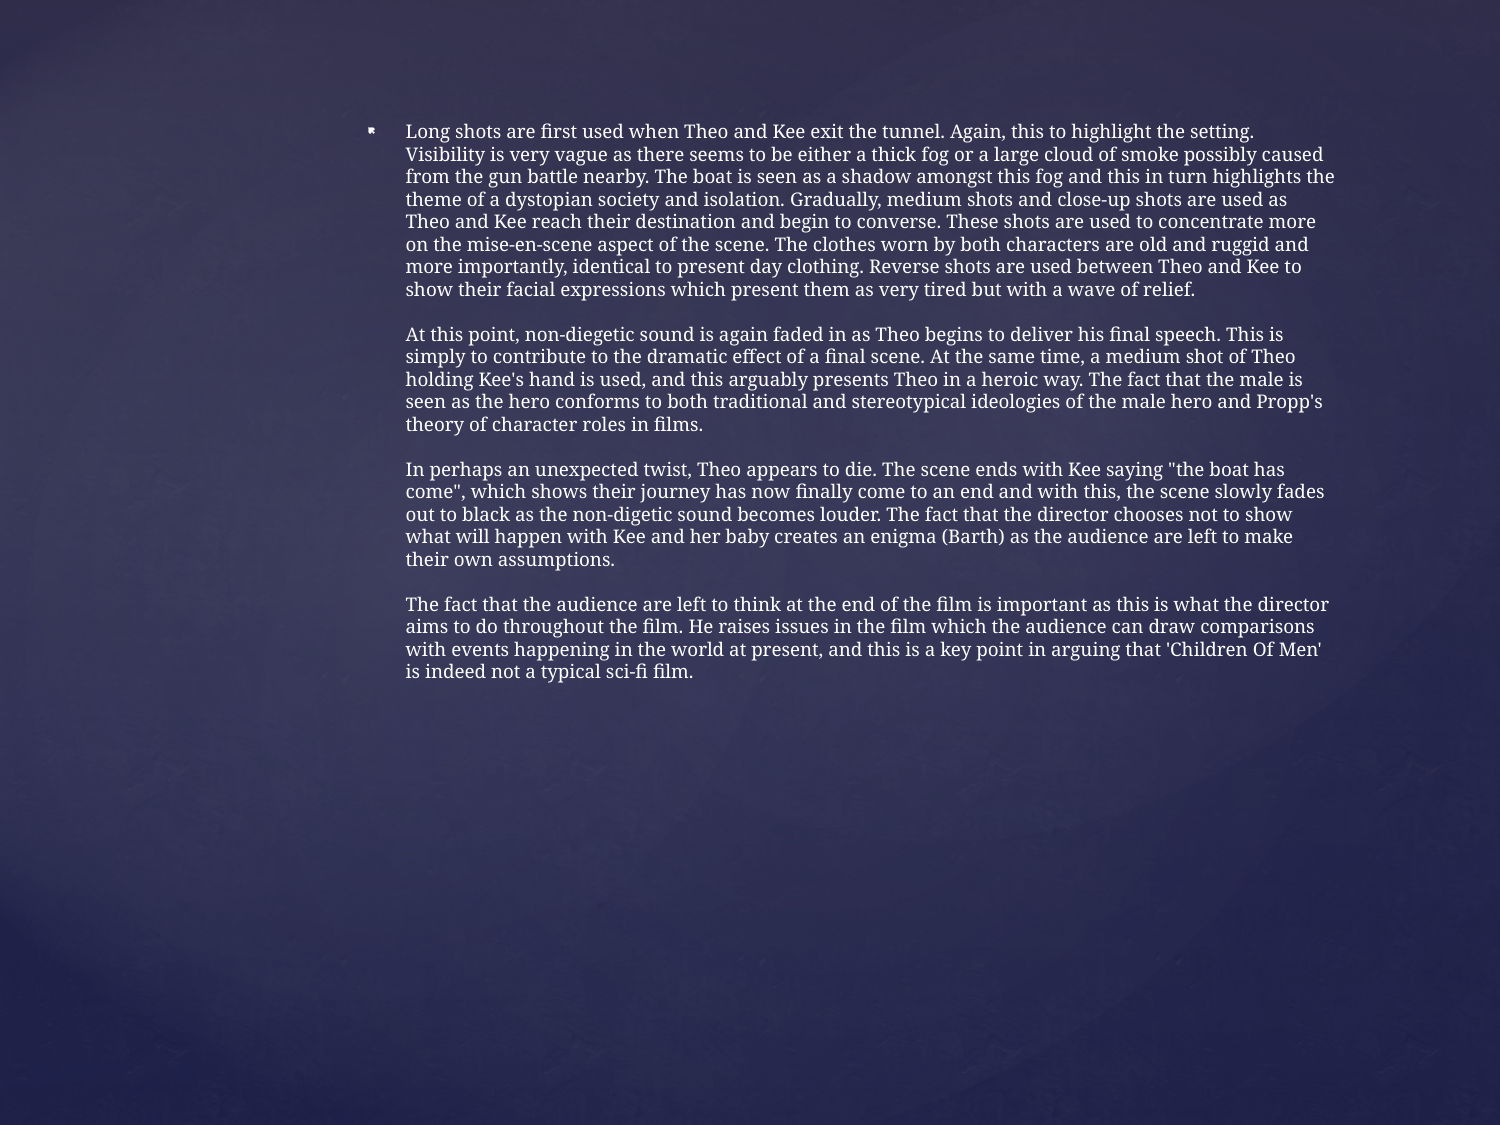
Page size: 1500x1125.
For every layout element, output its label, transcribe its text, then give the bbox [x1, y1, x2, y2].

list Long shots are first used when Theo and Kee exit the tunnel. Again, this to highlight the setting. Visibility is very vague as there seems to be either a thick fog or a large cloud of smoke possibly caused from the gun battle nearby. The boat is seen as a shadow amongst this fog and this in turn highlights the theme of a dystopian society and isolation. Gradually, medium shots and close-up shots are used as Theo and Kee reach their destination and begin to converse. These shots are used to concentrate more on the mise-en-scene aspect of the scene. The clothes worn by both characters are old and ruggid and more importantly, identical to present day clothing. Reverse shots are used between Theo and Kee to show their facial expressions which present them as very tired but with a wave of relief. At this point, non-diegetic sound is again faded in as Theo begins to deliver his final speech. This is simply to contribute to the dramatic effect of a final scene. At the same time, a medium shot of Theo holding Kee's hand is used, and this arguably presents Theo in a heroic way. The fact that the male is seen as the hero conforms to both traditional and stereotypical ideologies of the male hero and Propp's theory of character roles in films. In perhaps an unexpected twist, Theo appears to die. The scene ends with Kee saying "the boat has come", which shows their journey has now finally come to an end and with this, the scene slowly fades out to black as the non-digetic sound becomes louder. The fact that the director chooses not to show what will happen with Kee and her baby creates an enigma (Barth) as the audience are left to make their own assumptions. The fact that the audience are left to think at the end of the film is important as this is what the director aims to do throughout the film. He raises issues in the film which the audience can draw comparisons with events happening in the world at present, and this is a key point in arguing that 'Children Of Men' is indeed not a typical sci-fi film. [350, 112, 1350, 713]
